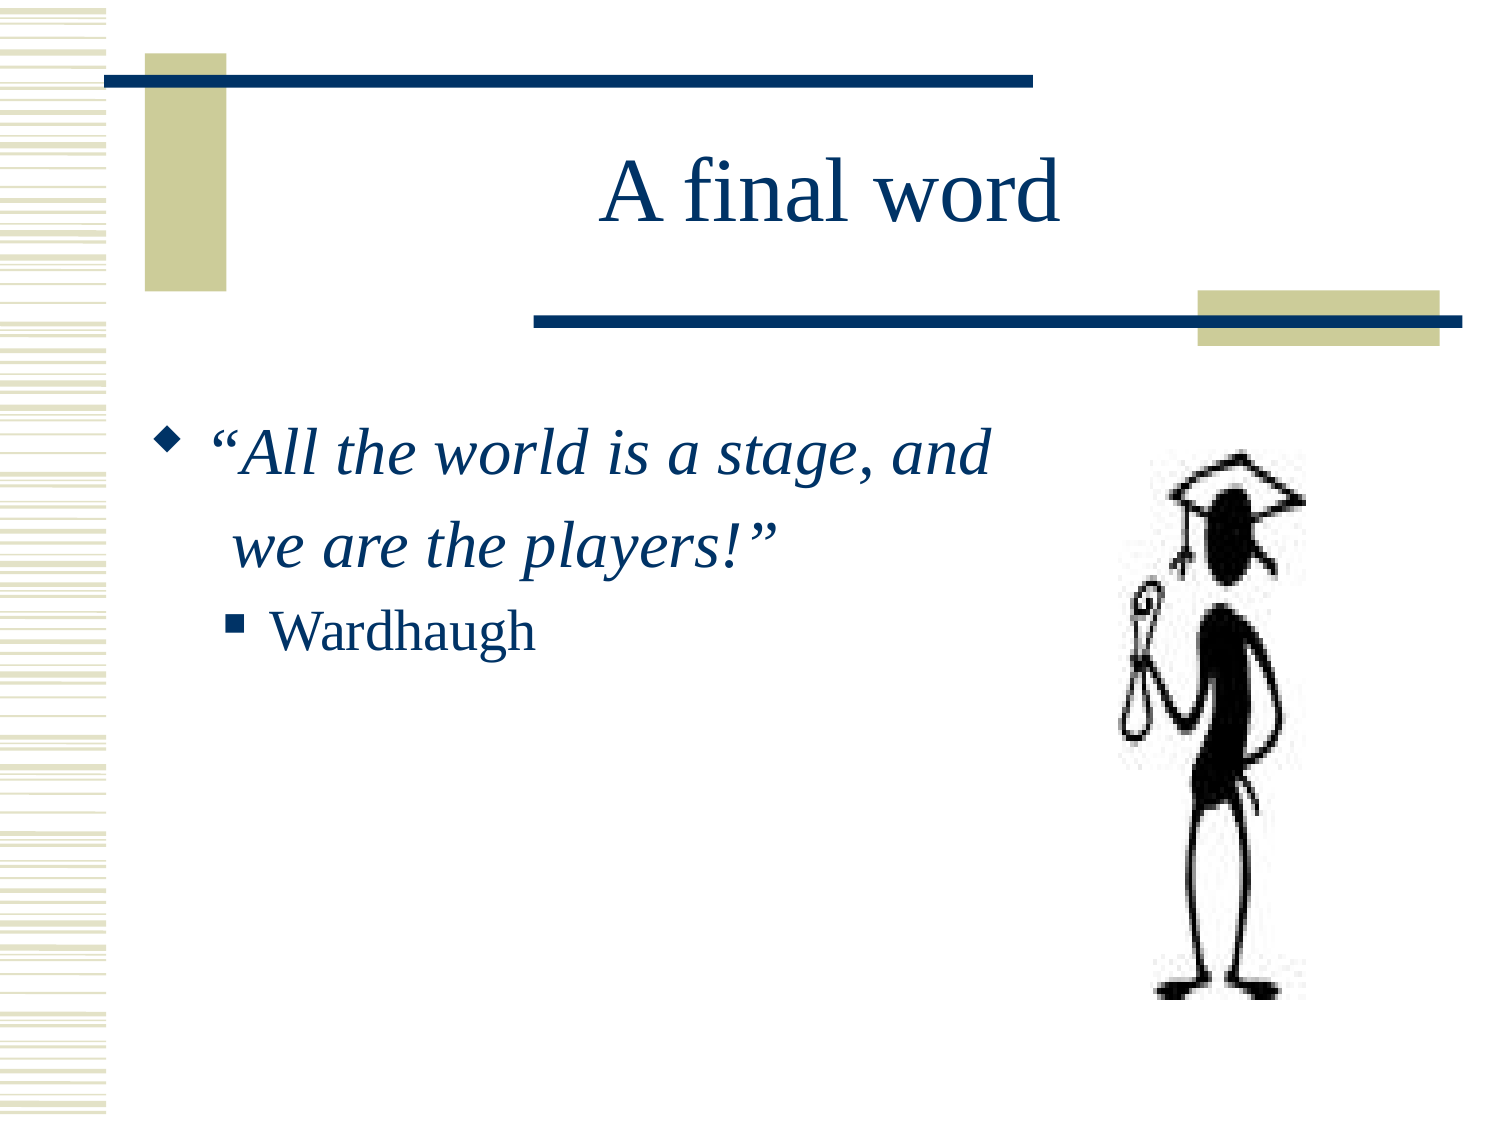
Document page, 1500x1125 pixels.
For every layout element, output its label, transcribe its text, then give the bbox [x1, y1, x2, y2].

title A final word [224, 99, 1436, 288]
picture [1024, 449, 1401, 1001]
list “All the world is a stage, and we are the players!” Wardhaugh [132, 399, 1439, 1001]
